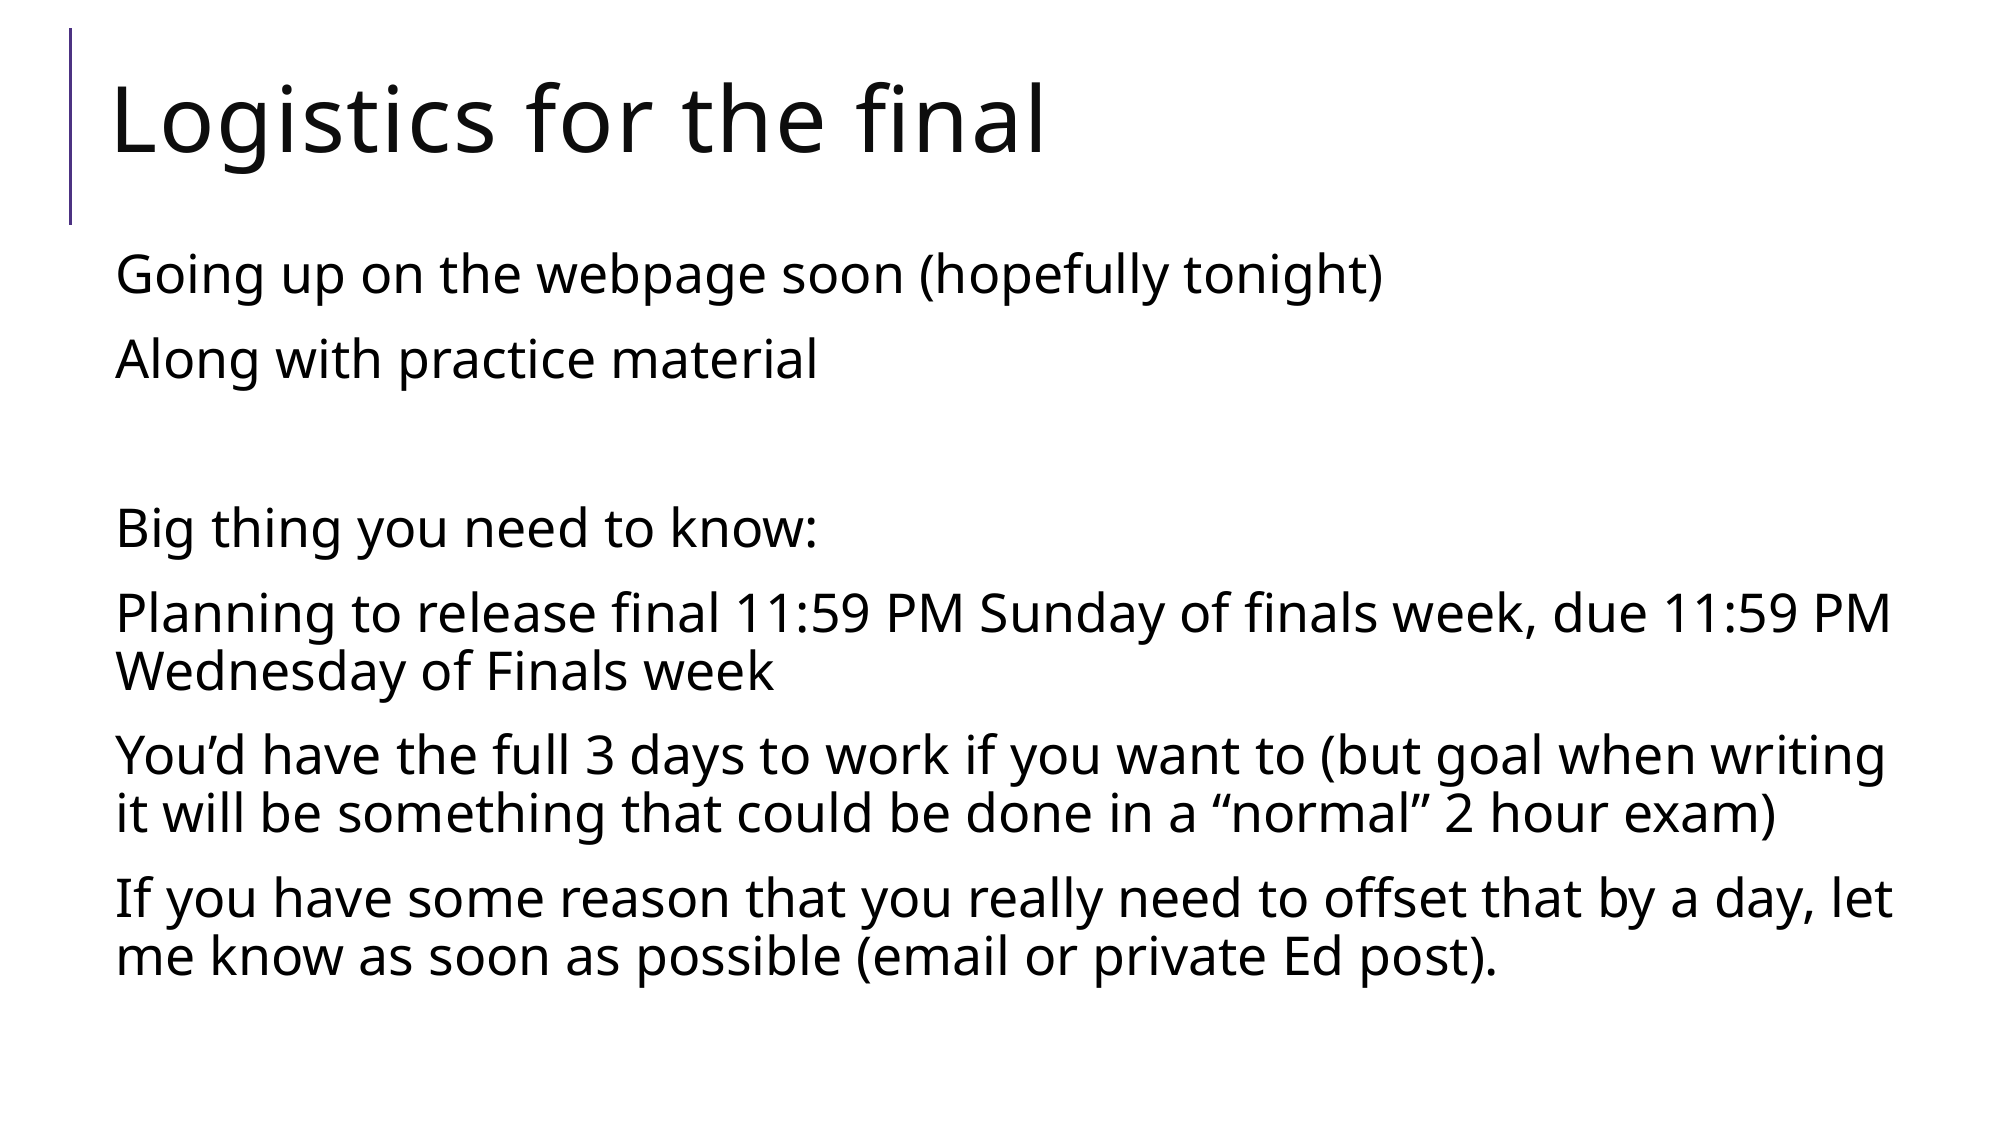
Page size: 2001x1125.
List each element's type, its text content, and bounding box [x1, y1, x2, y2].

title Logistics for the final [94, 43, 1930, 210]
list Going up on the webpage soon (hopefully tonight) Along with practice material Big thing you need to know: Planning to release final 11:59 PM Sunday of finals week, due 11:59 PM Wednesday of Finals week You’d have the full 3 days to work if you want to (but goal when writing it will be something that could be done in a “normal” 2 hour exam) If you have some reason that you really need to offset that by a day, let me know as soon as possible (email or private Ed post). [94, 240, 1930, 1035]
